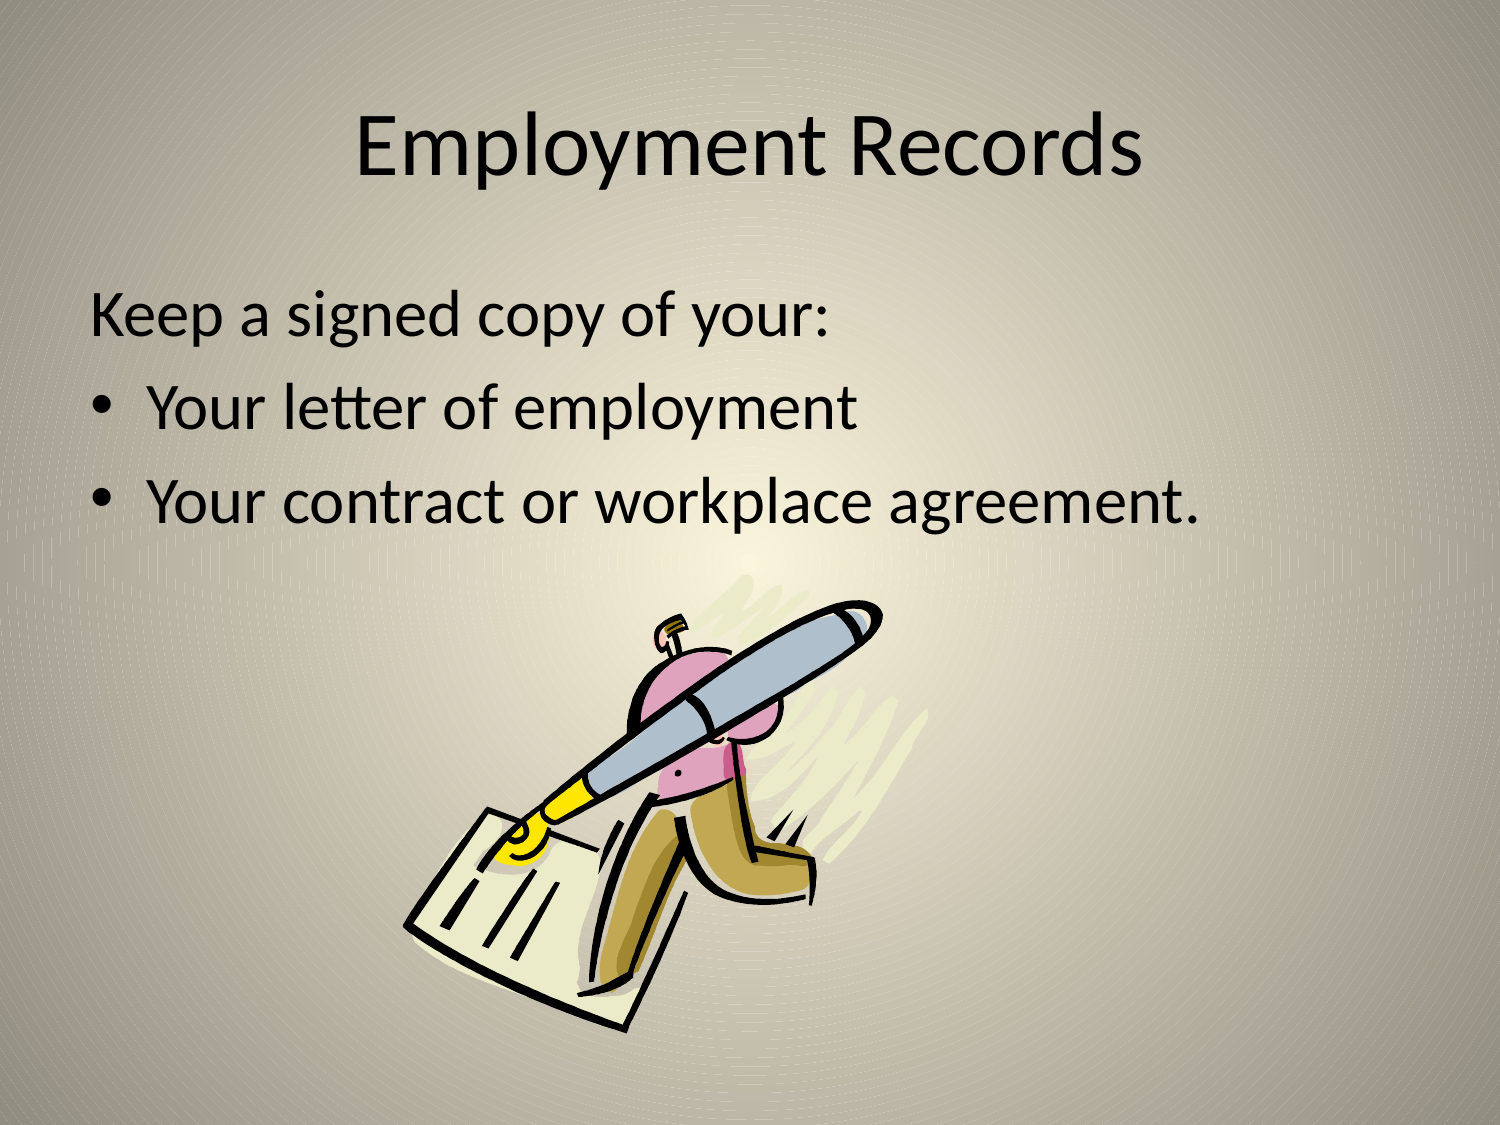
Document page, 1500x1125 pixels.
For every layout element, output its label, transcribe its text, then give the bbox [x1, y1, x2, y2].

title Employment Records [75, 45, 1425, 233]
picture [399, 574, 933, 1038]
list Keep a signed copy of your: Your letter of employment Your contract or workplace agreement. [75, 262, 1425, 1005]
